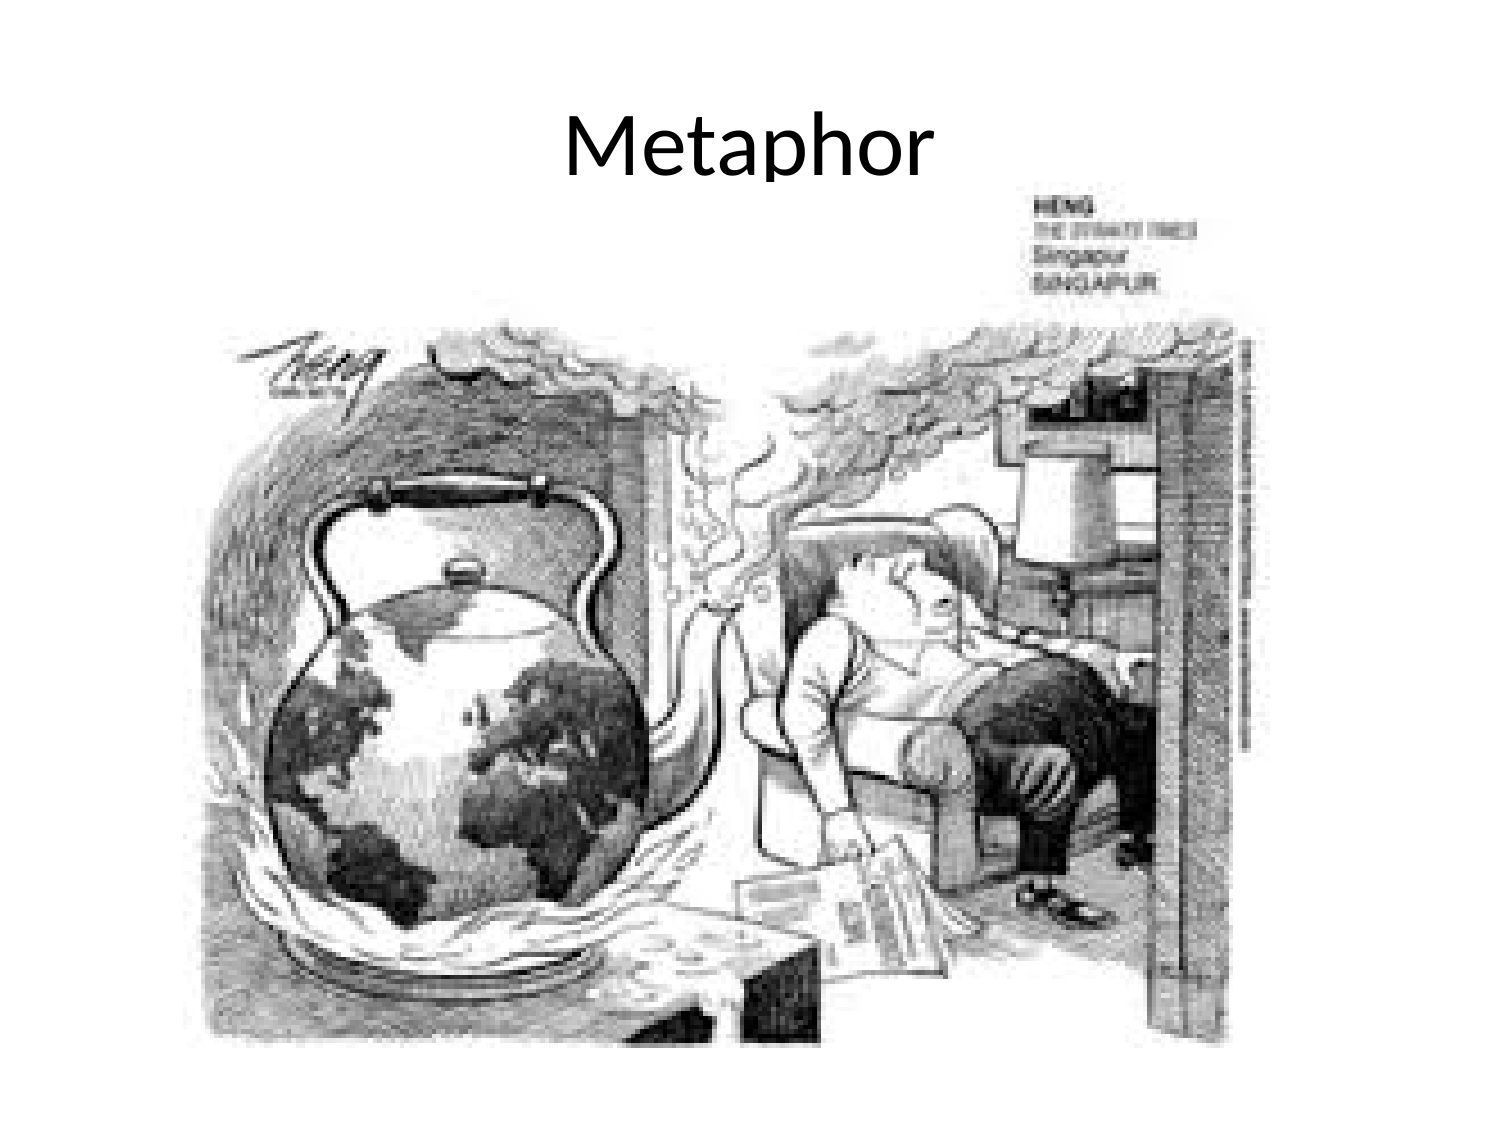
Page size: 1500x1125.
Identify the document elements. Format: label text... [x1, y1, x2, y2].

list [182, 182, 1270, 1048]
title Metaphor [75, 45, 1425, 233]
